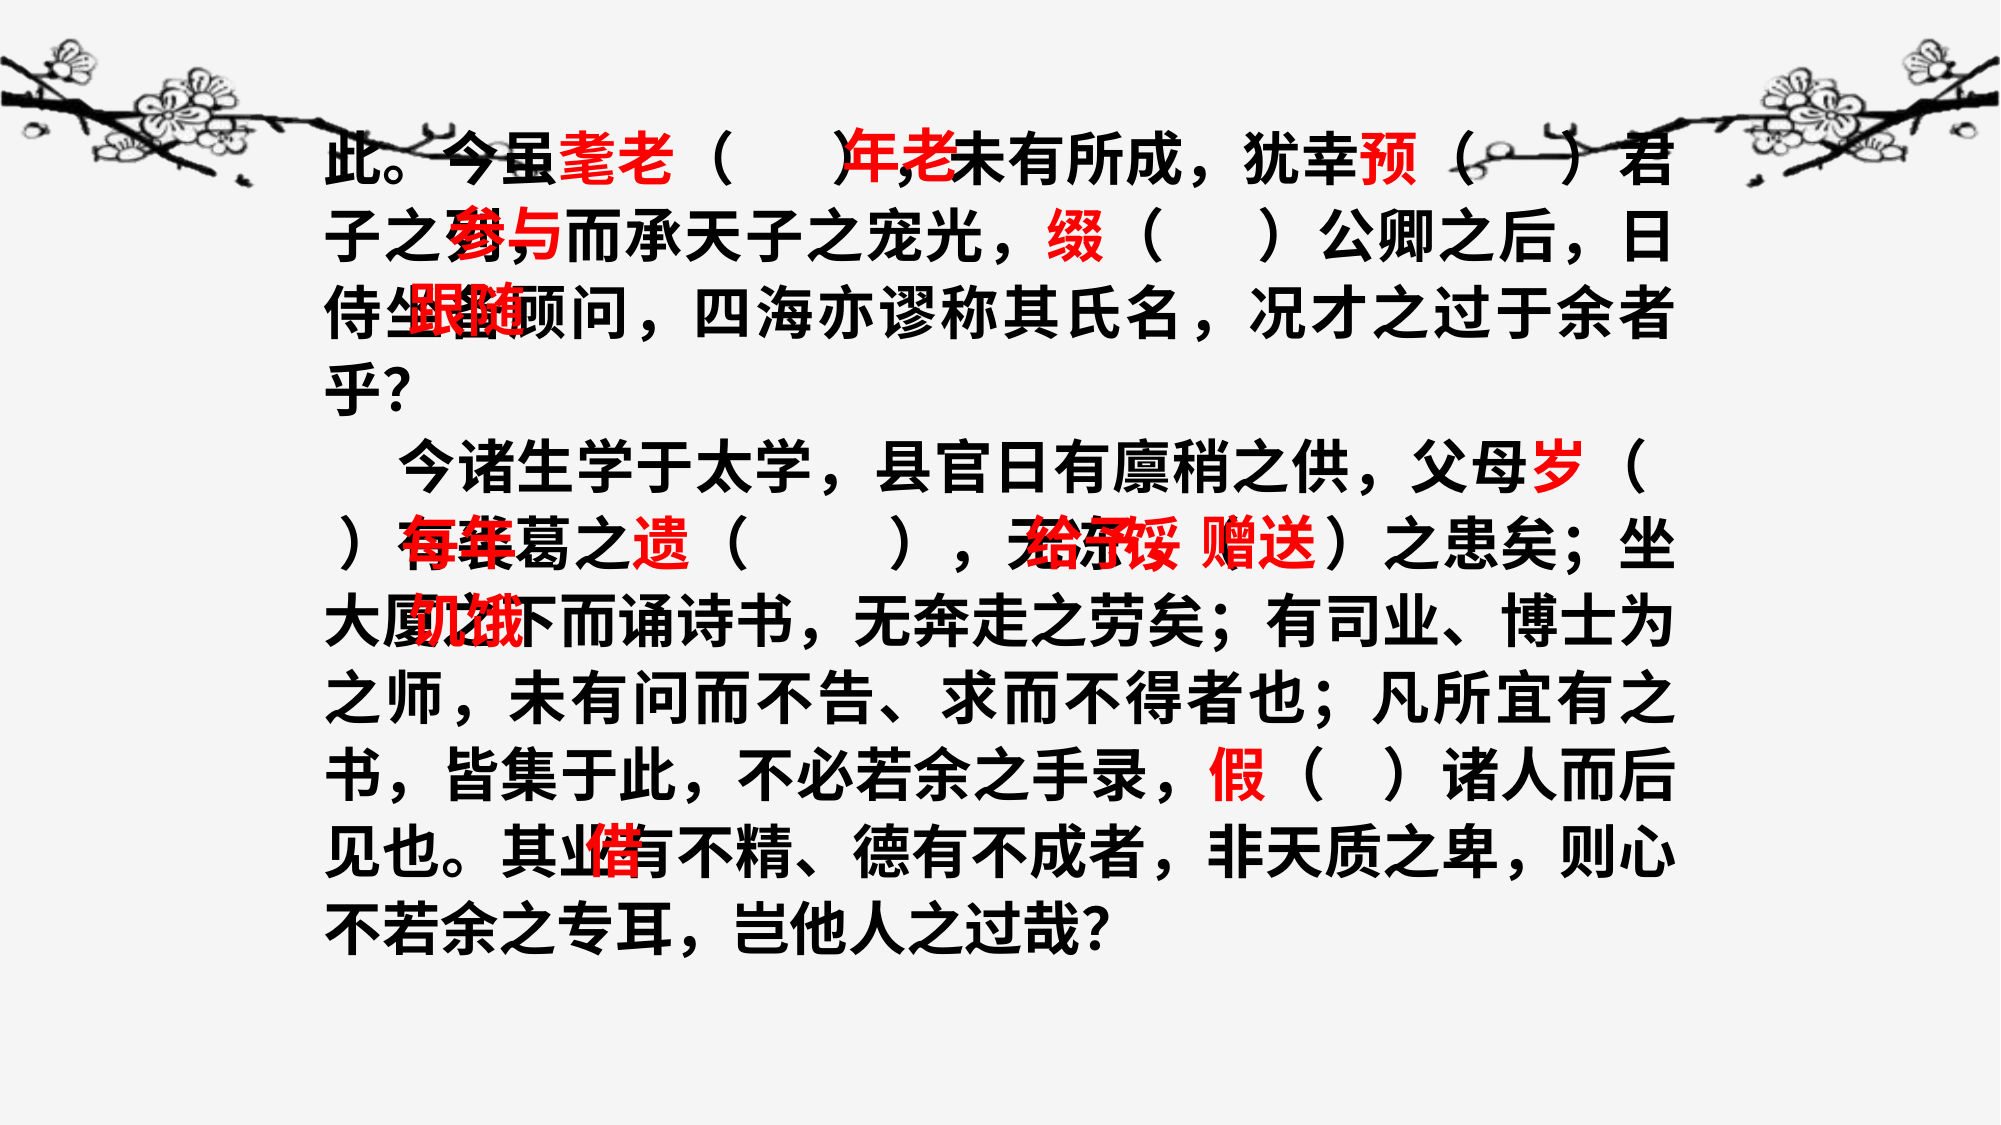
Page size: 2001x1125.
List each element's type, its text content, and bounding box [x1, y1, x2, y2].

text_box 每年 [386, 484, 563, 584]
picture [0, 0, 673, 310]
text_box 饥饿 [393, 562, 550, 662]
text_box 借 [570, 793, 686, 892]
text_box 参与 [434, 175, 591, 275]
text_box 此。今虽耄老（ ），未有所成，犹幸预（ ）君子之列，而承天子之宠光，缀（ ）公卿之后，日侍坐备顾问，四海亦谬称其氏名，况才之过于余者乎？ 今诸生学于太学，县官日有廪稍之供，父母岁（ ）有裘葛之遗（ ），无冻馁（ ）之患矣；坐大厦之下而诵诗书，无奔走之劳矣；有司业、博士为之师，未有问而不告、求而不得者也；凡所宜有之书，皆集于此，不必若余之手录，假（ ）诸人而后见也。其业有不精、德有不成者，非天质之卑，则心不若余之专耳，岂他人之过哉？ [309, 107, 1692, 969]
text_box 年老 [828, 97, 1032, 197]
picture [1327, 0, 2000, 310]
text_box 跟随 [394, 251, 561, 351]
text_box 给予，赠送 [1011, 484, 1352, 584]
